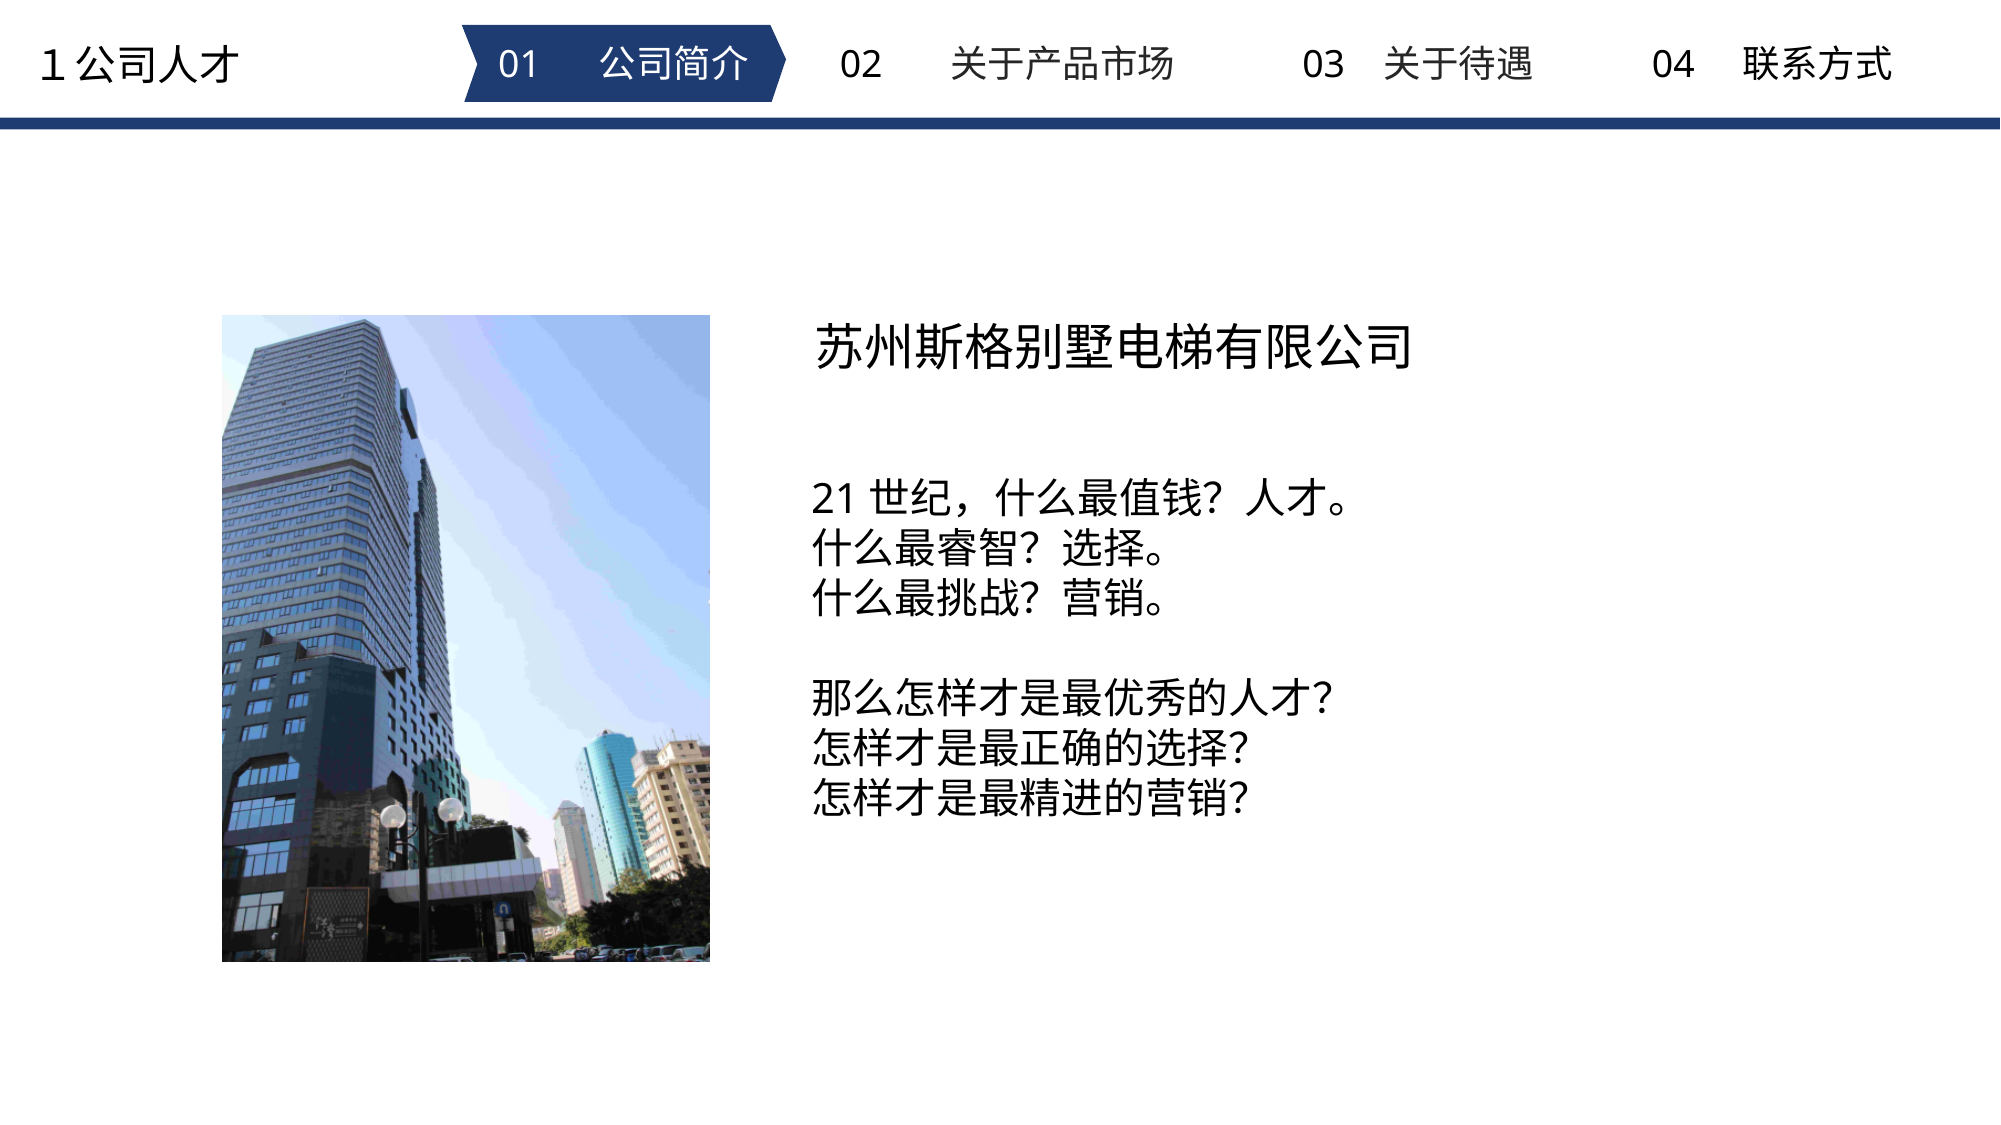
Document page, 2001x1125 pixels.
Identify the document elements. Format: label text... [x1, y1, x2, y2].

text_box 03 关于待遇 [1231, 32, 1602, 93]
picture [222, 315, 710, 962]
text_box [460, 23, 788, 103]
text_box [811, 315, 1876, 822]
text_box 02 关于产品市场 [824, 32, 1191, 93]
text_box 01 公司简介 [482, 32, 765, 93]
text_box １公司人才 [17, 30, 432, 96]
text_box [0, 117, 2000, 130]
text_box 04 联系方式 [1602, 32, 1942, 93]
